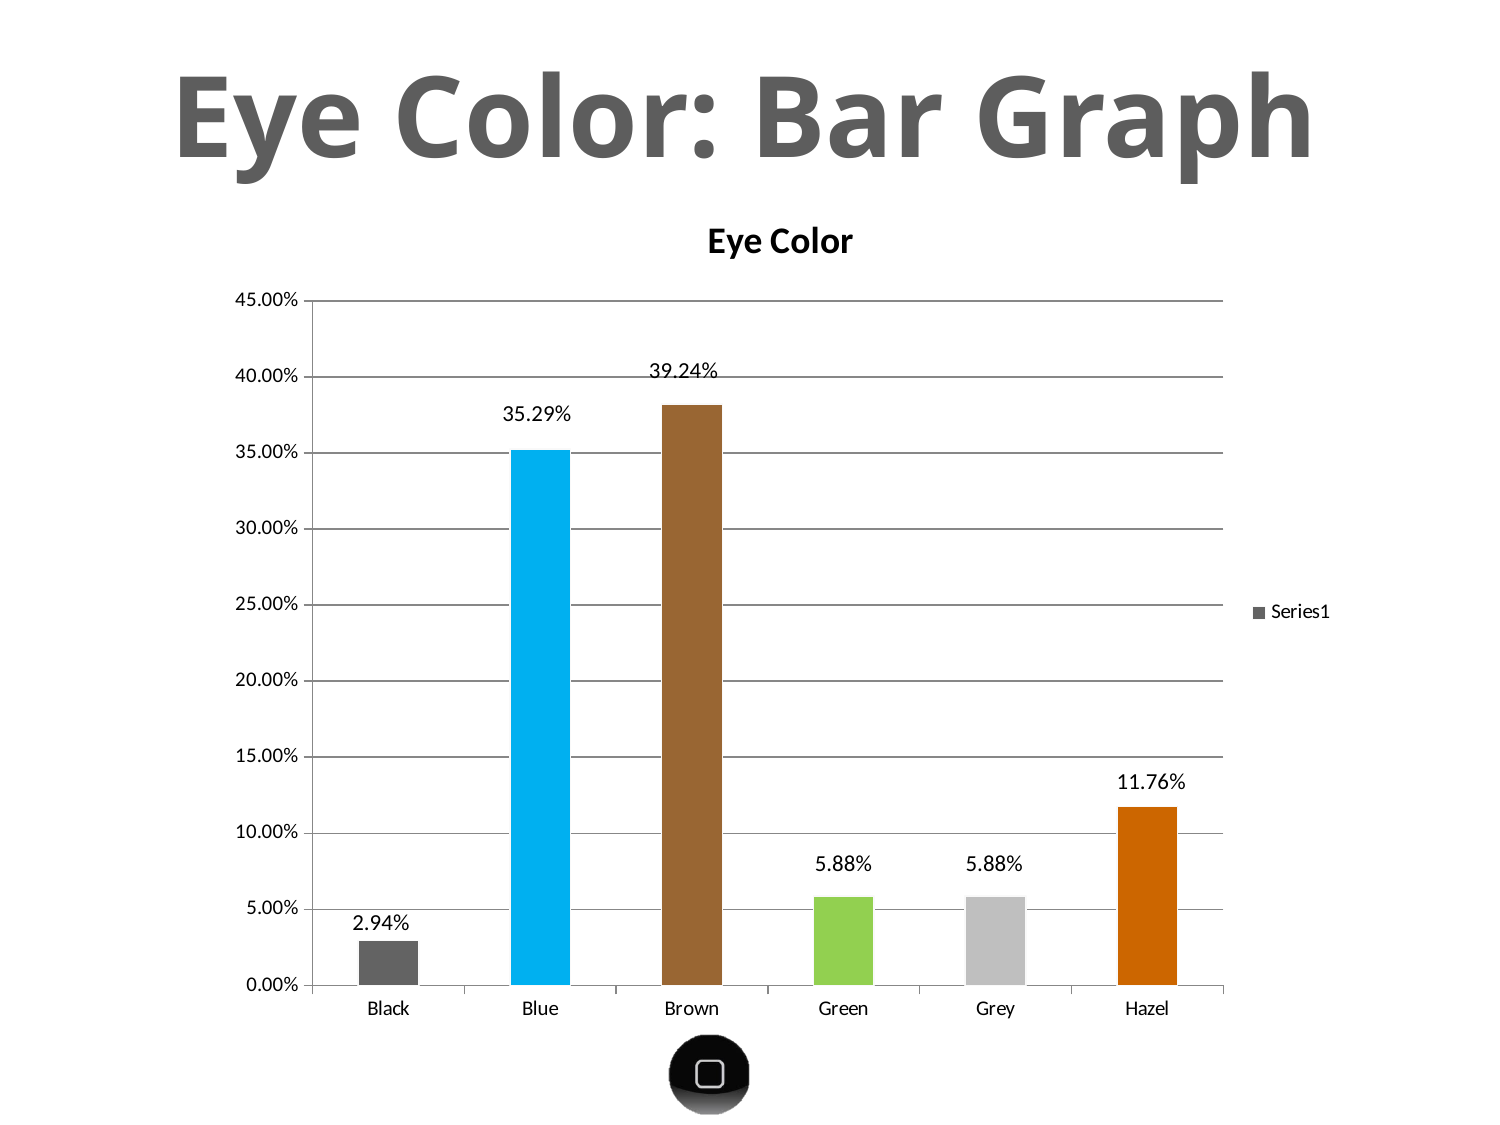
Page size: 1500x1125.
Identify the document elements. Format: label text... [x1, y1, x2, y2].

picture [659, 1024, 760, 1125]
text_box Eye Color: Bar Graph [155, 37, 1333, 188]
chart [212, 188, 1351, 1038]
